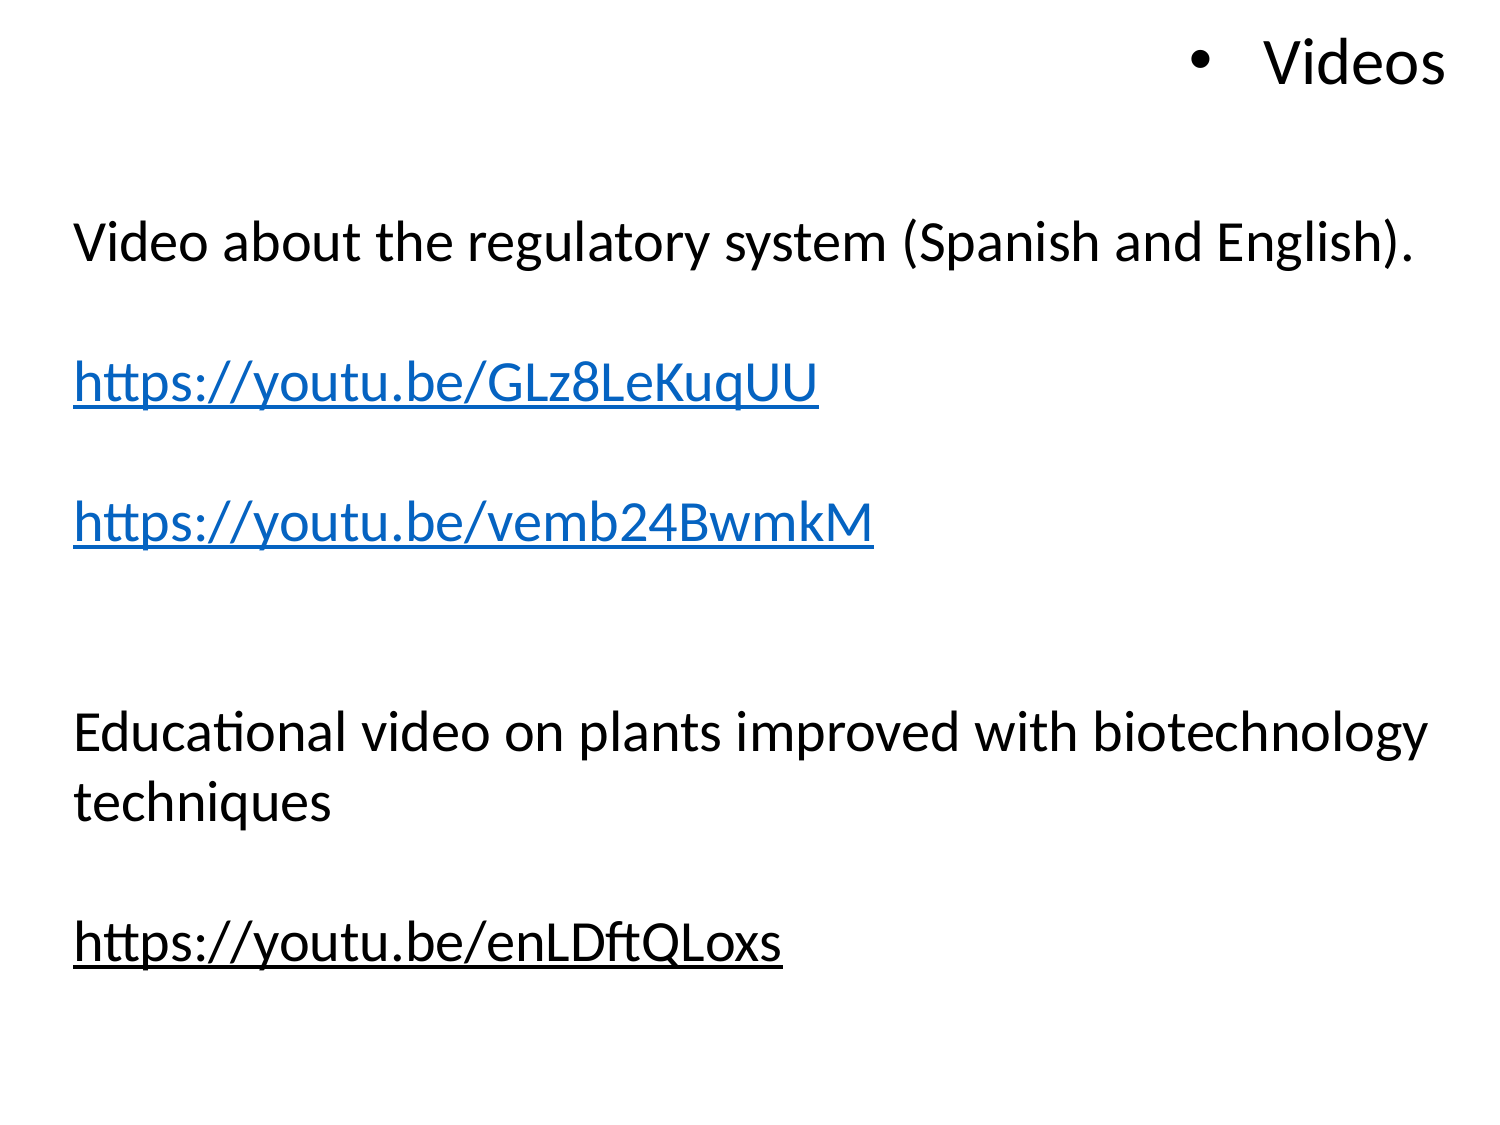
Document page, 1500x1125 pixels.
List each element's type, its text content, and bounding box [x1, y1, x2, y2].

text_box Video about the regulatory system (Spanish and English). https://youtu.be/GLz8LeKuqUU https://youtu.be/vemb24BwmkM Educational video on plants improved with biotechnology techniques https://youtu.be/enLDftQLoxs [58, 195, 1461, 981]
text_box Videos [935, 10, 1461, 106]
